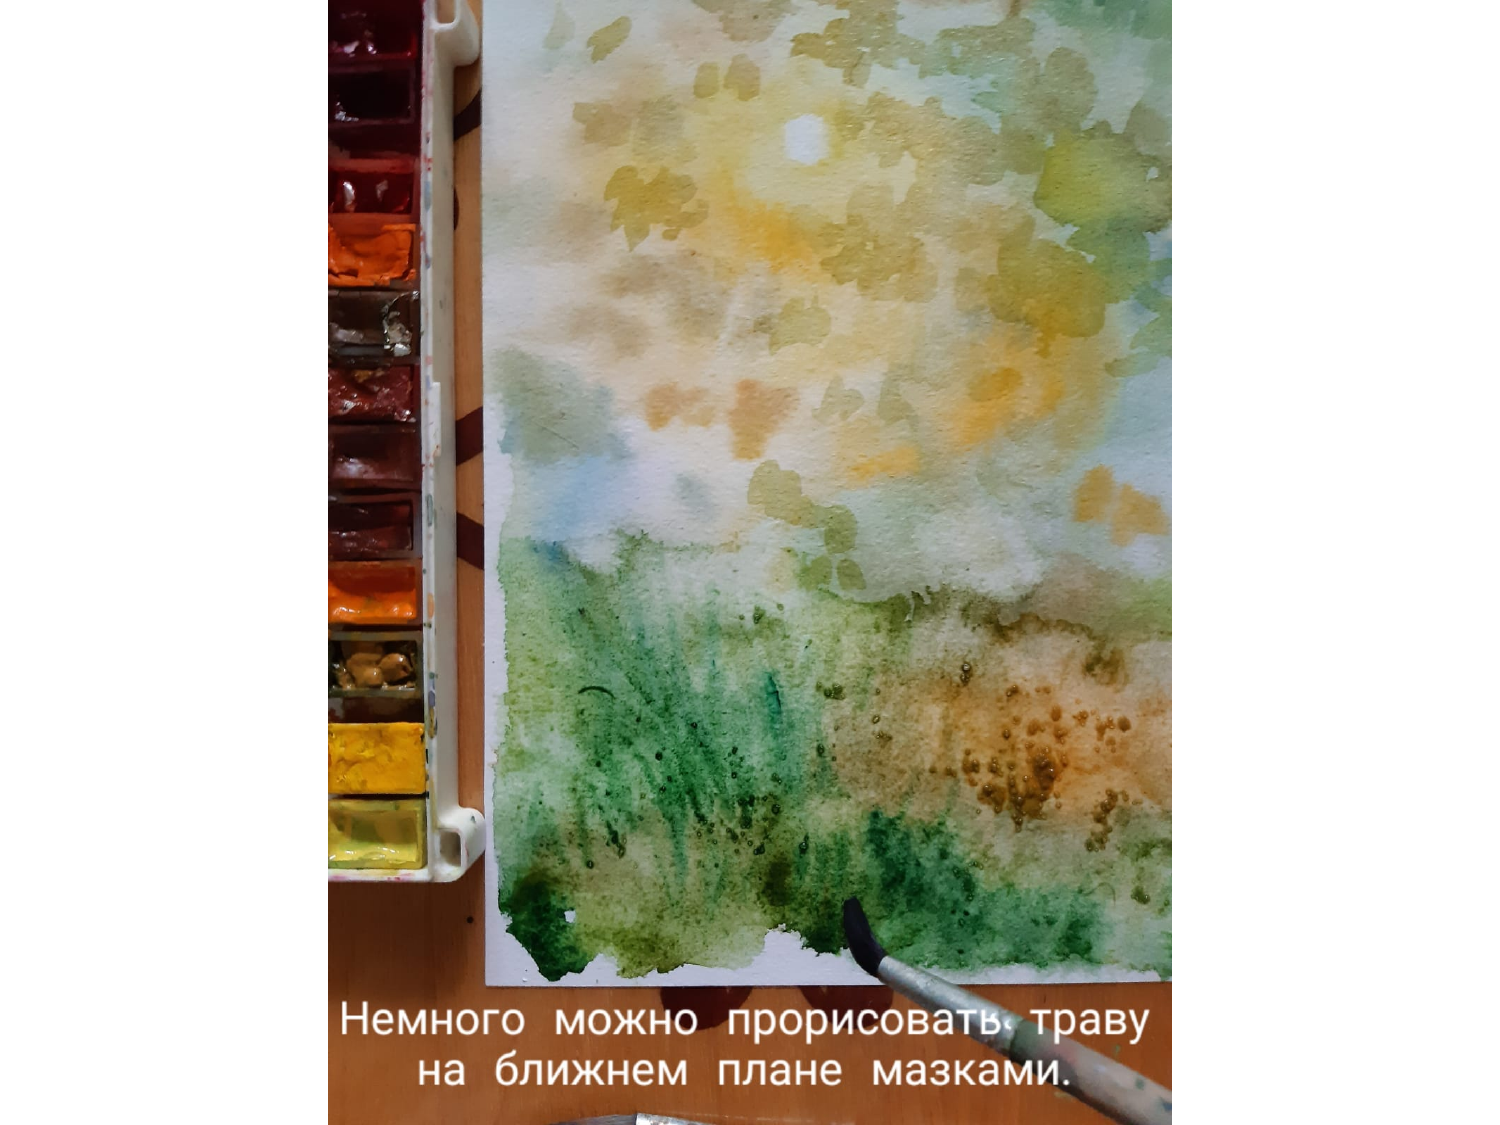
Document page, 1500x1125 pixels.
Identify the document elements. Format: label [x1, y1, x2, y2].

picture [327, 0, 1173, 1125]
